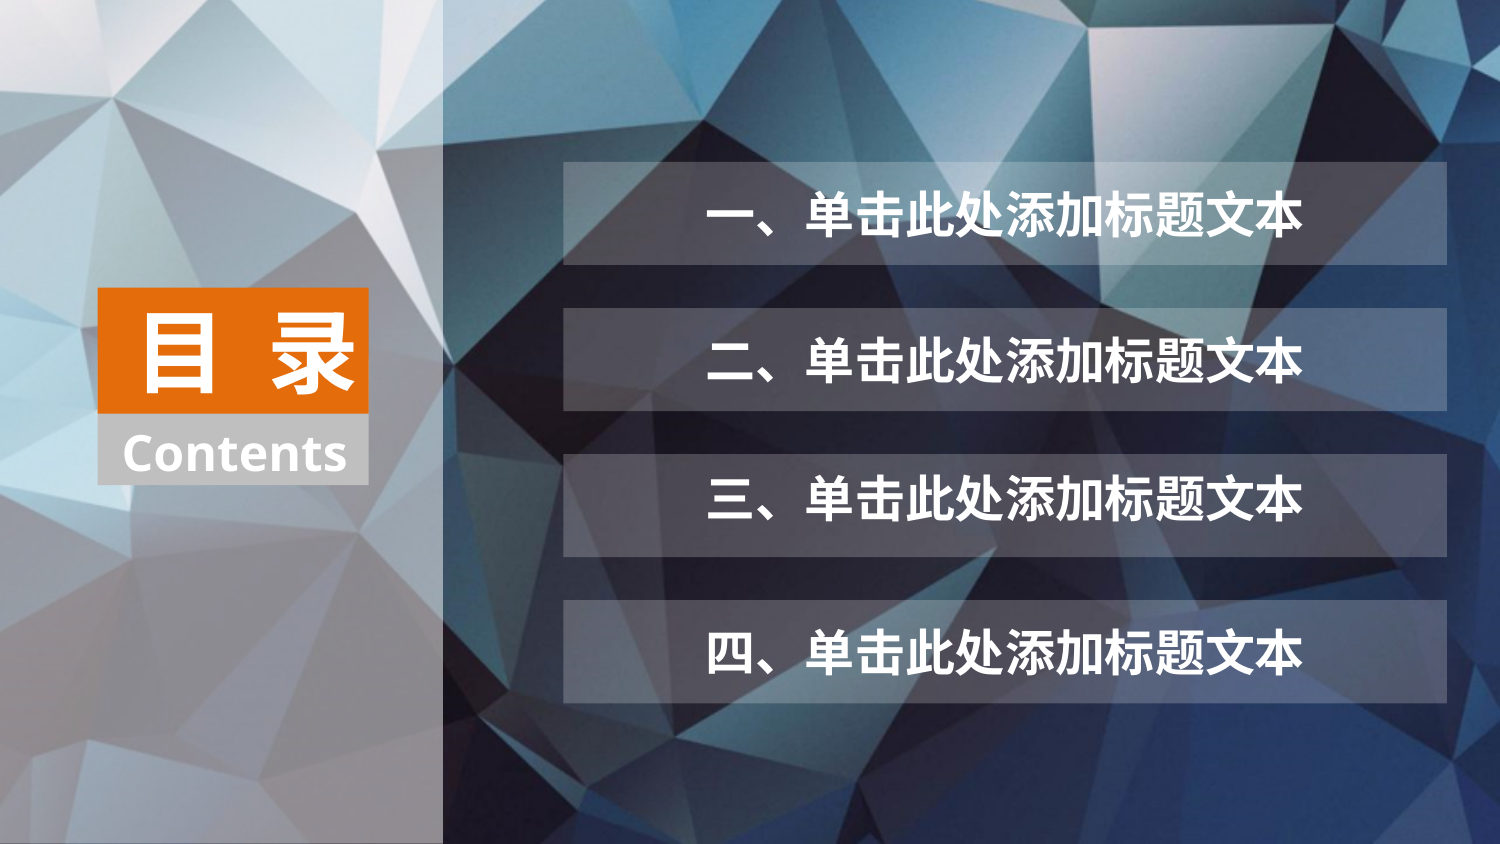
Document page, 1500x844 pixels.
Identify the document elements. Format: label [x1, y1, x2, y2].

text_box [563, 161, 1448, 266]
text_box [563, 307, 1448, 412]
picture [443, 0, 1500, 844]
text_box [563, 599, 1448, 704]
text_box [97, 287, 383, 491]
text_box [563, 453, 1448, 558]
text_box [0, 0, 443, 844]
